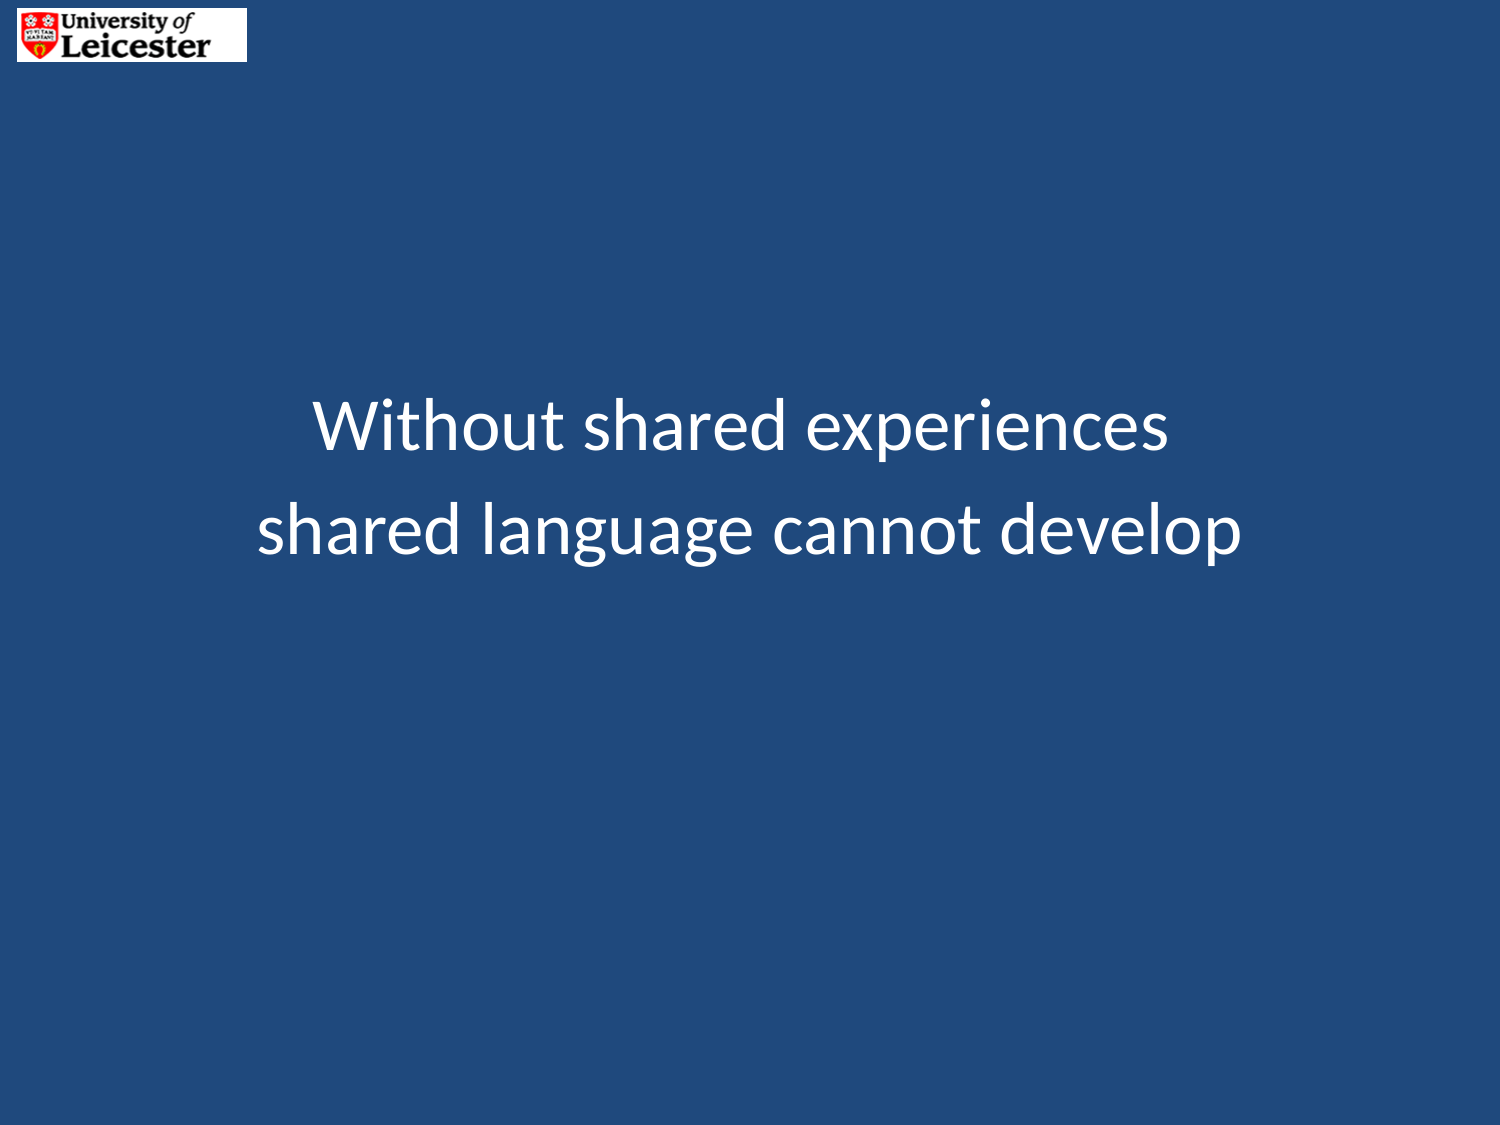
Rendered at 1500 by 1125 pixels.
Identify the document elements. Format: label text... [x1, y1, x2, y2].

picture [17, 7, 247, 63]
list Without shared experiences shared language cannot develop [75, 262, 1425, 1005]
